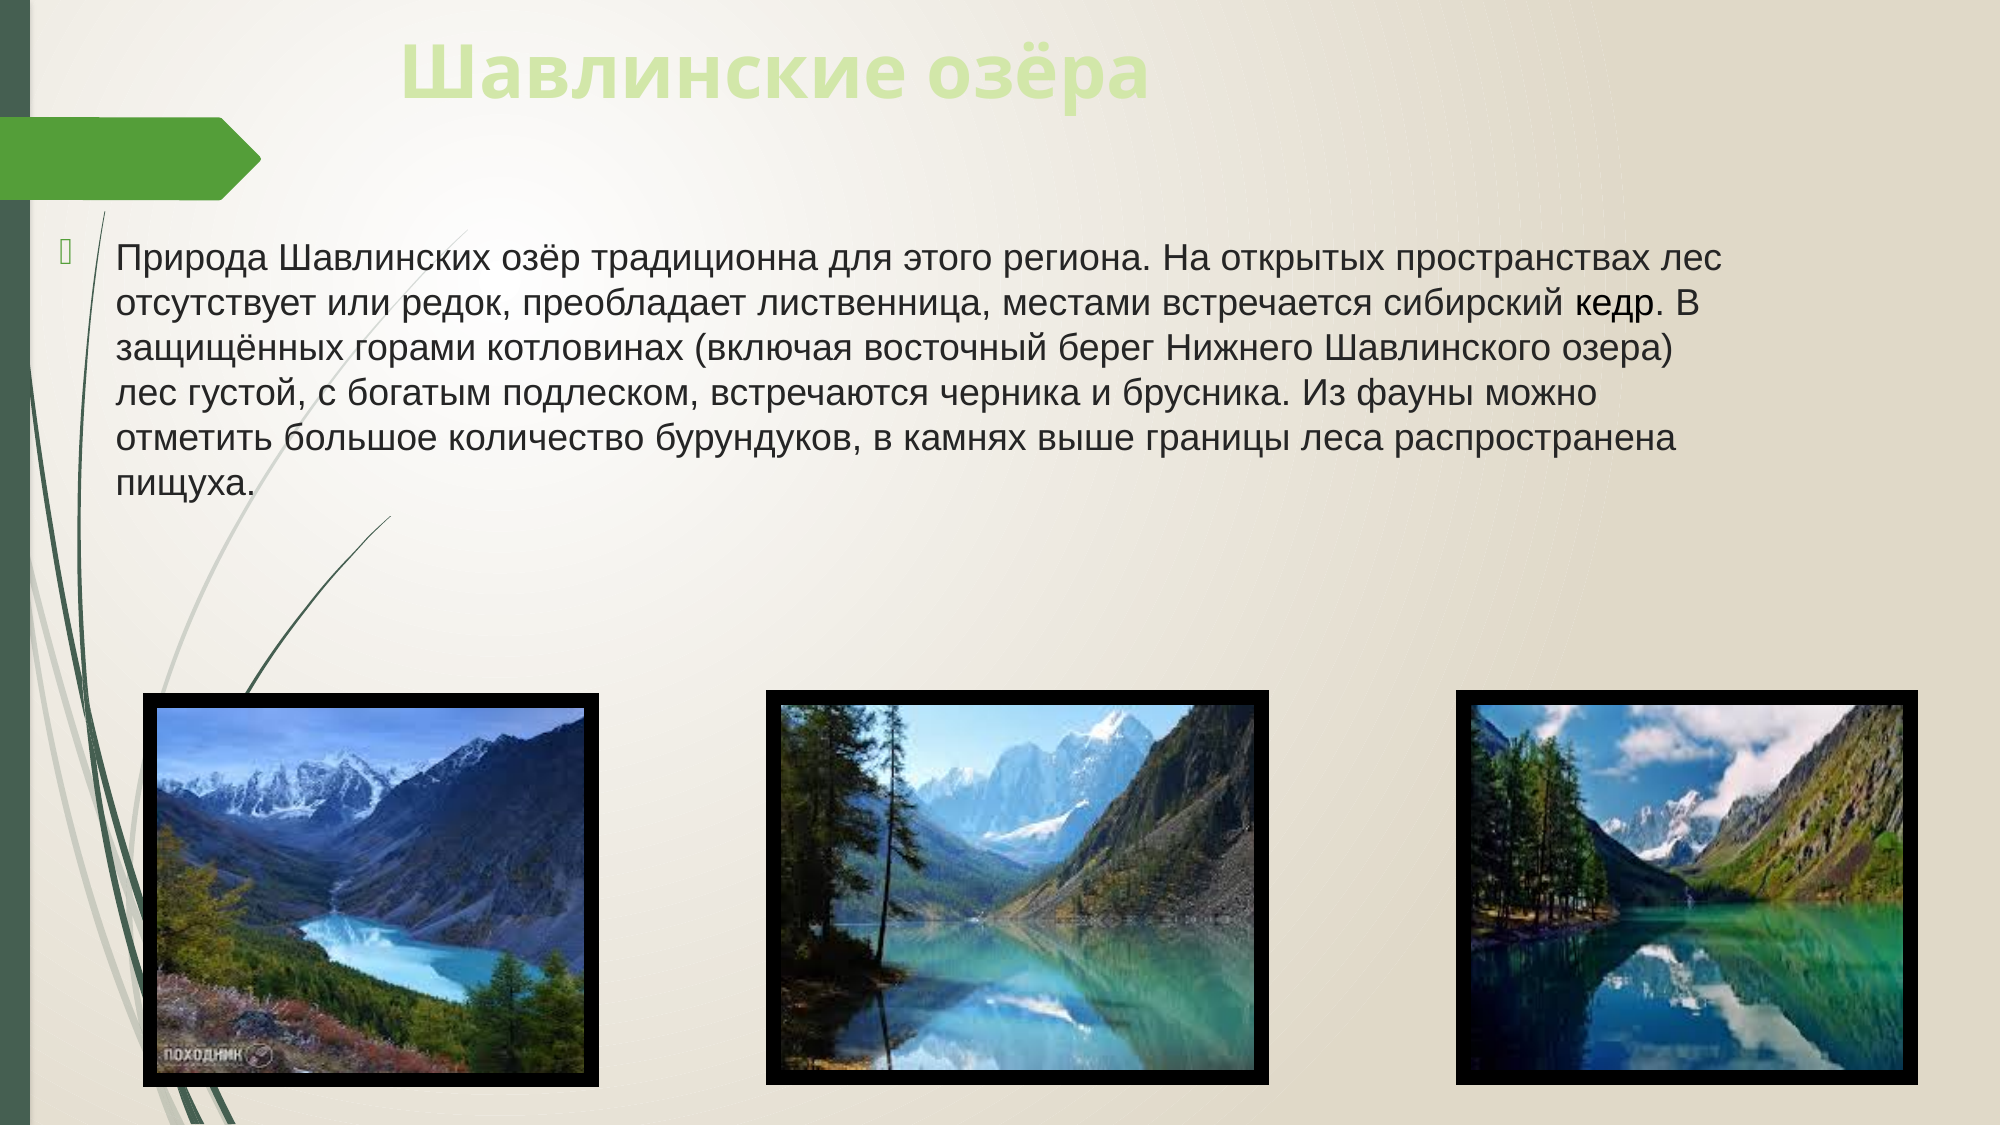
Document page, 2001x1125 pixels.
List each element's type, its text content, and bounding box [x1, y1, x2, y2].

picture [780, 704, 1255, 1071]
list Природа Шавлинских озёр традиционна для этого региона. На открытых пространствах лес отсутствует или редок, преобладает лиственница, местами встречается сибирский кедр. В защищённых горами котловинах (включая восточный берег Нижнего Шавлинского озера) лес густой, с богатым подлеском, встречаются черника и брусника. Из фауны можно отметить большое количество бурундуков, в камнях выше границы леса распространена пищуха. [44, 225, 1752, 545]
title Шавлинские озёра [383, 15, 1846, 226]
picture [1470, 704, 1904, 1071]
picture [156, 707, 585, 1074]
